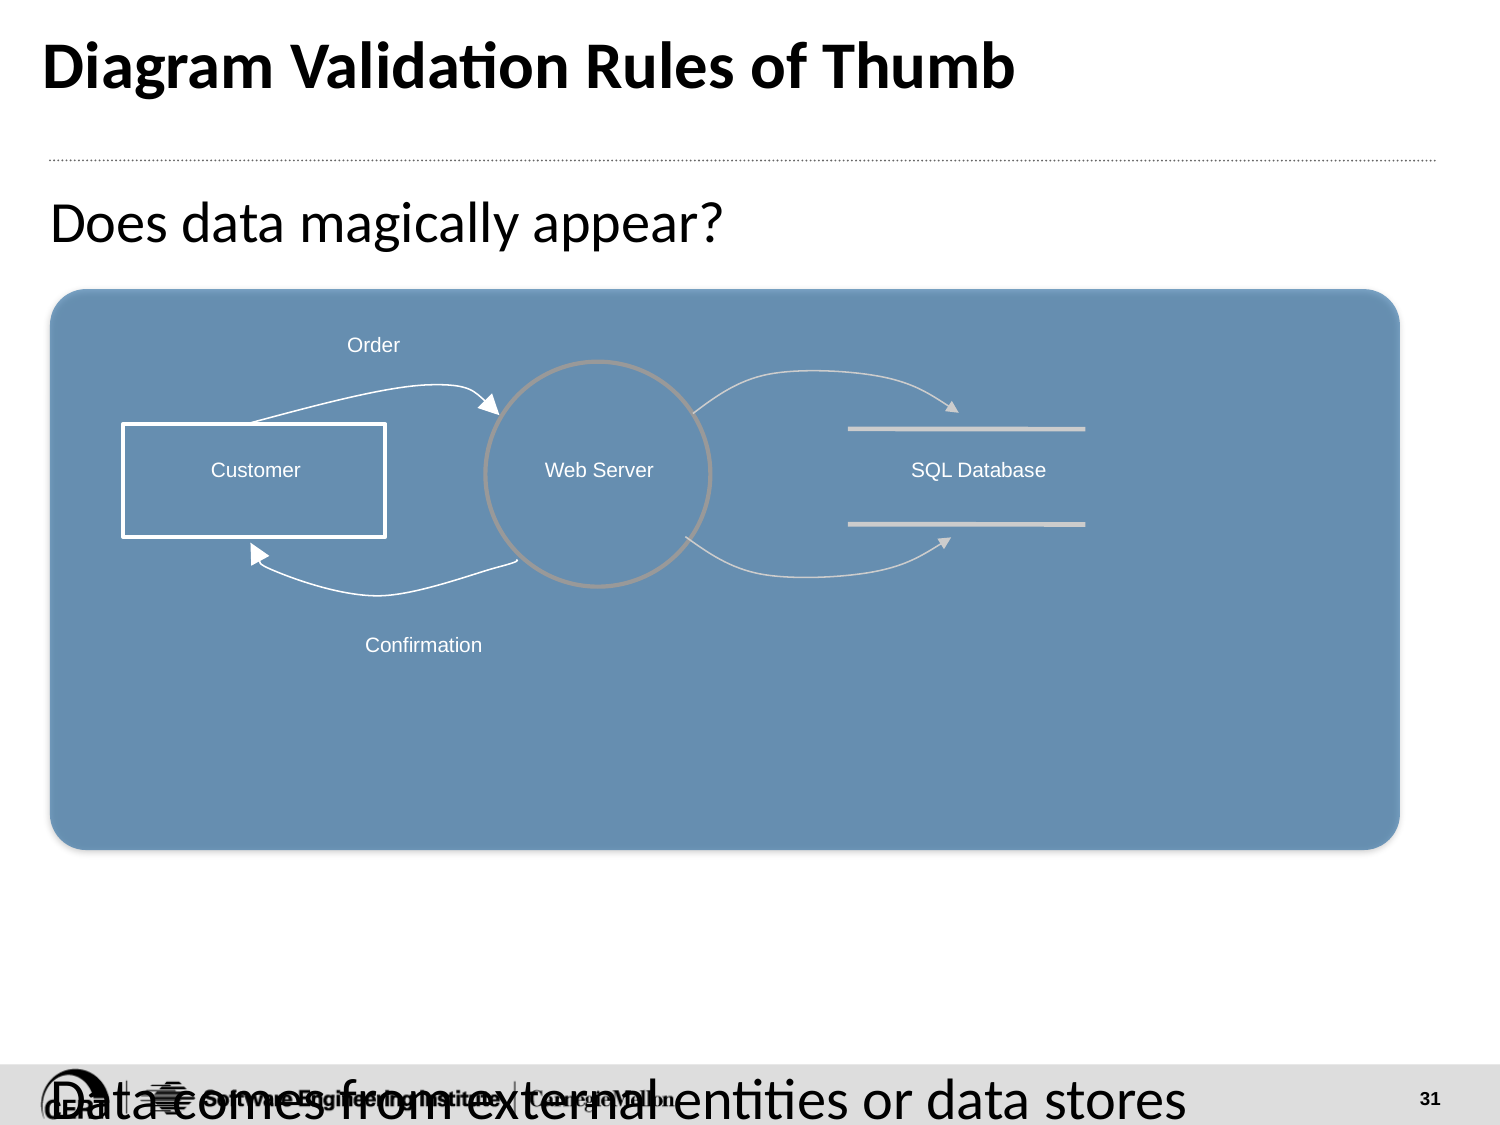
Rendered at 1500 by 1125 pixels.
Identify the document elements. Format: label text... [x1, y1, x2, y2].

title Diagram Validation Rules of Thumb [42, 37, 1434, 155]
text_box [122, 323, 550, 686]
picture [24, 1065, 688, 1125]
text_box [49, 288, 1401, 851]
list Does data magically appear? Data comes from external entities or data stores [49, 187, 1438, 1001]
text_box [555, 361, 1111, 587]
